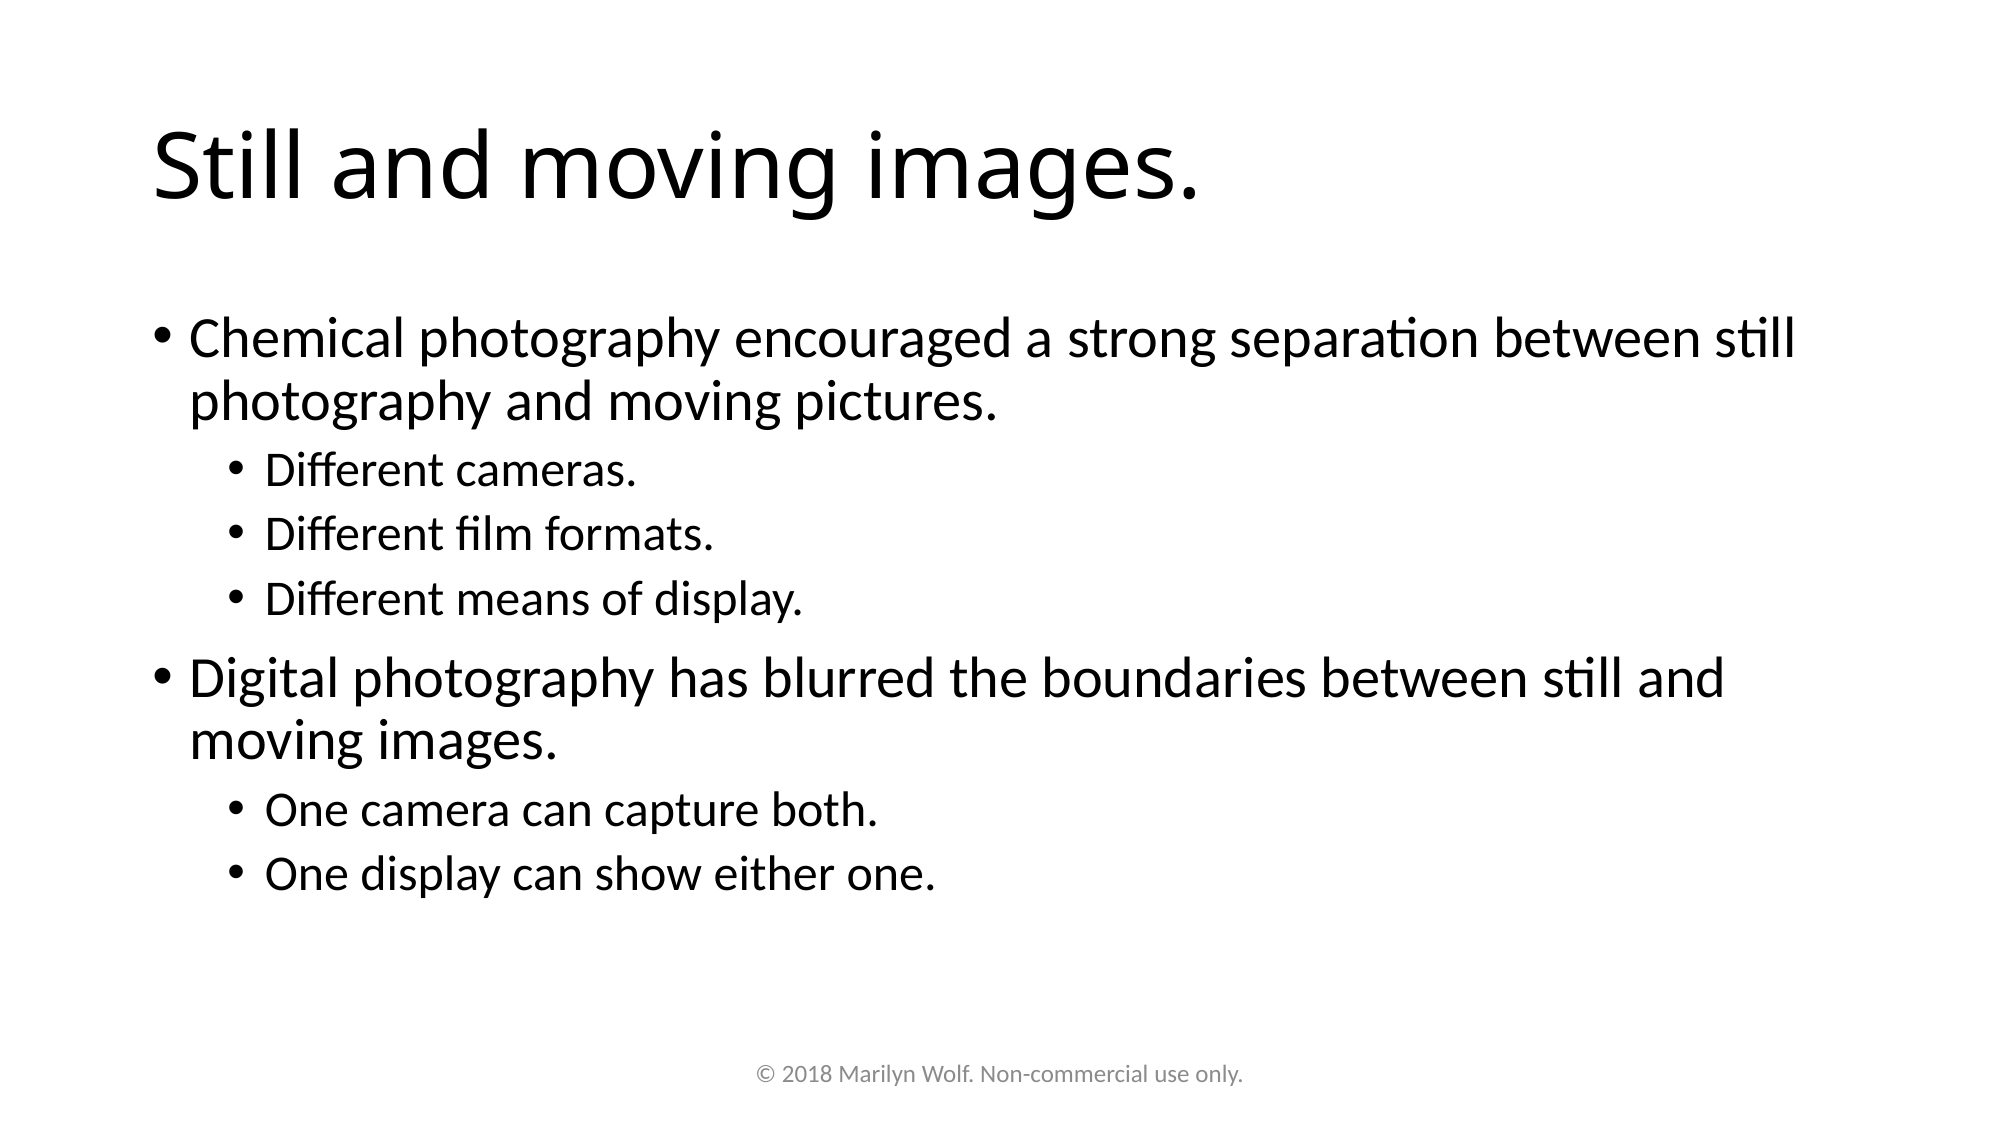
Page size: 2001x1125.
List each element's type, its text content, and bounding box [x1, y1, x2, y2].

footer © 2018 Marilyn Wolf. Non-commercial use only. [662, 1042, 1338, 1103]
title Still and moving images. [137, 59, 1863, 278]
list Chemical photography encouraged a strong separation between still photography and moving pictures. Different cameras. Different film formats. Different means of display. Digital photography has blurred the boundaries between still and moving images. One camera can capture both. One display can show either one. [137, 299, 1863, 1014]
